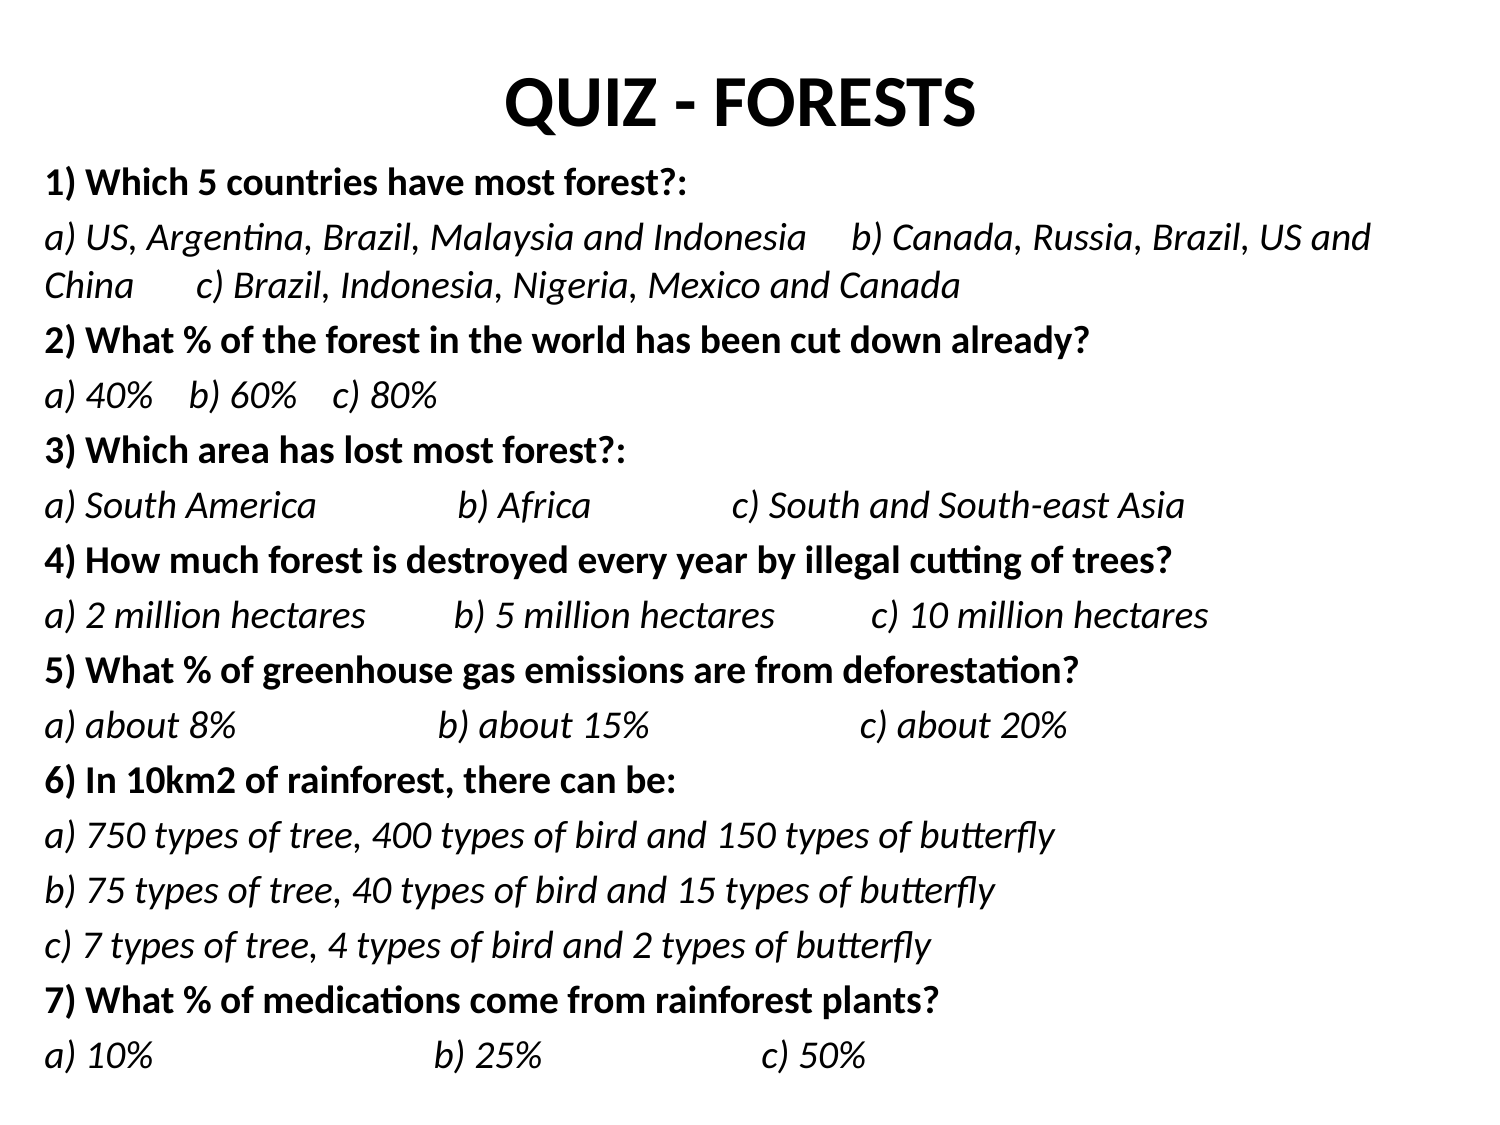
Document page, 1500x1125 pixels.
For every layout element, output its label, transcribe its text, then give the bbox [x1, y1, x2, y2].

title QUIZ - FORESTS [75, 45, 1425, 149]
list 1) Which 5 countries have most forest?: a) US, Argentina, Brazil, Malaysia and Indonesia b) Canada, Russia, Brazil, US and China c) Brazil, Indonesia, Nigeria, Mexico and Canada 2) What % of the forest in the world has been cut down already? a) 40% b) 60% c) 80% 3) Which area has lost most forest?: a) South America b) Africa c) South and South-east Asia 4) How much forest is destroyed every year by illegal cutting of trees? a) 2 million hectares b) 5 million hectares c) 10 million hectares 5) What % of greenhouse gas emissions are from deforestation? a) about 8% b) about 15% c) about 20% 6) In 10km2 of rainforest, there can be: a) 750 types of tree, 400 types of bird and 150 types of butterfly b) 75 types of tree, 40 types of bird and 15 types of butterfly c) 7 types of tree, 4 types of bird and 2 types of butterfly 7) What % of medications come from rainforest plants? a) 10% b) 25% c) 50% [29, 149, 1483, 1094]
